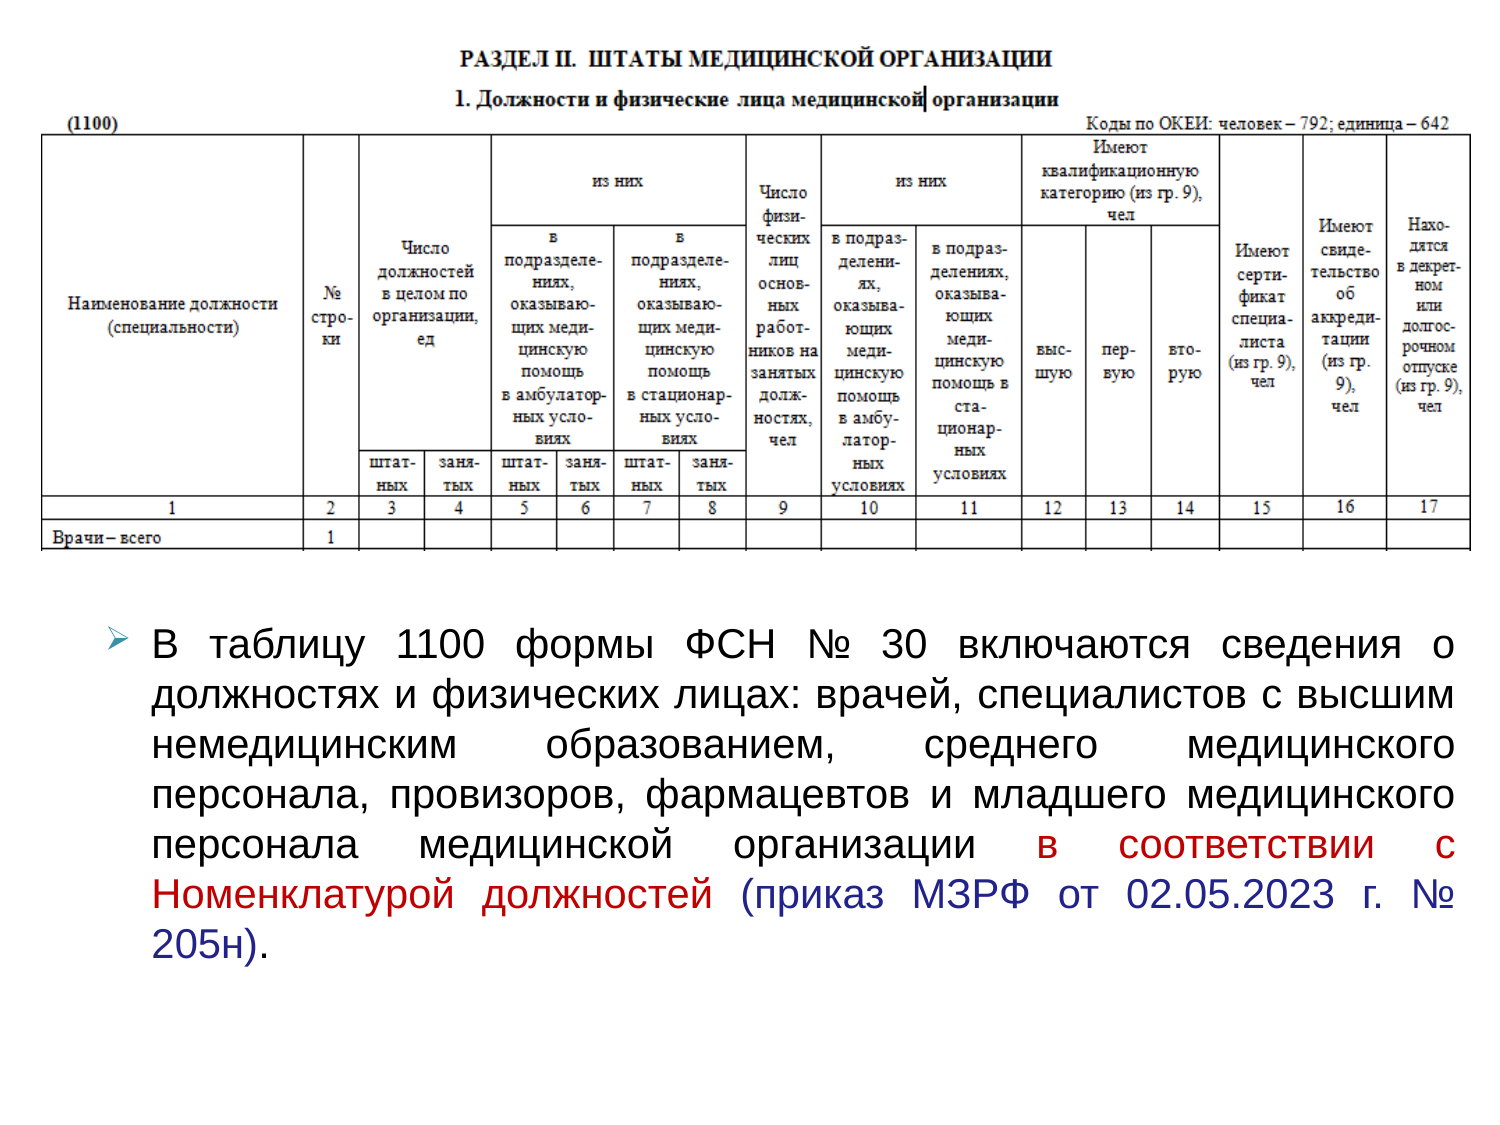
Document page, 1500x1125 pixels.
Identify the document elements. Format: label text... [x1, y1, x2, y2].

picture [41, 23, 1471, 551]
text_box В таблицу 1100 формы ФСН № 30 включаются сведения о должностях и физических лицах: врачей, специалистов с высшим немедицинским образованием, среднего медицинского персонала, провизоров, фармацевтов и младшего медицинского персонала медицинской организации в соответствии с Номенклатурой должностей (приказ МЗРФ от 02.05.2023 г. № 205н). [76, 609, 1471, 975]
